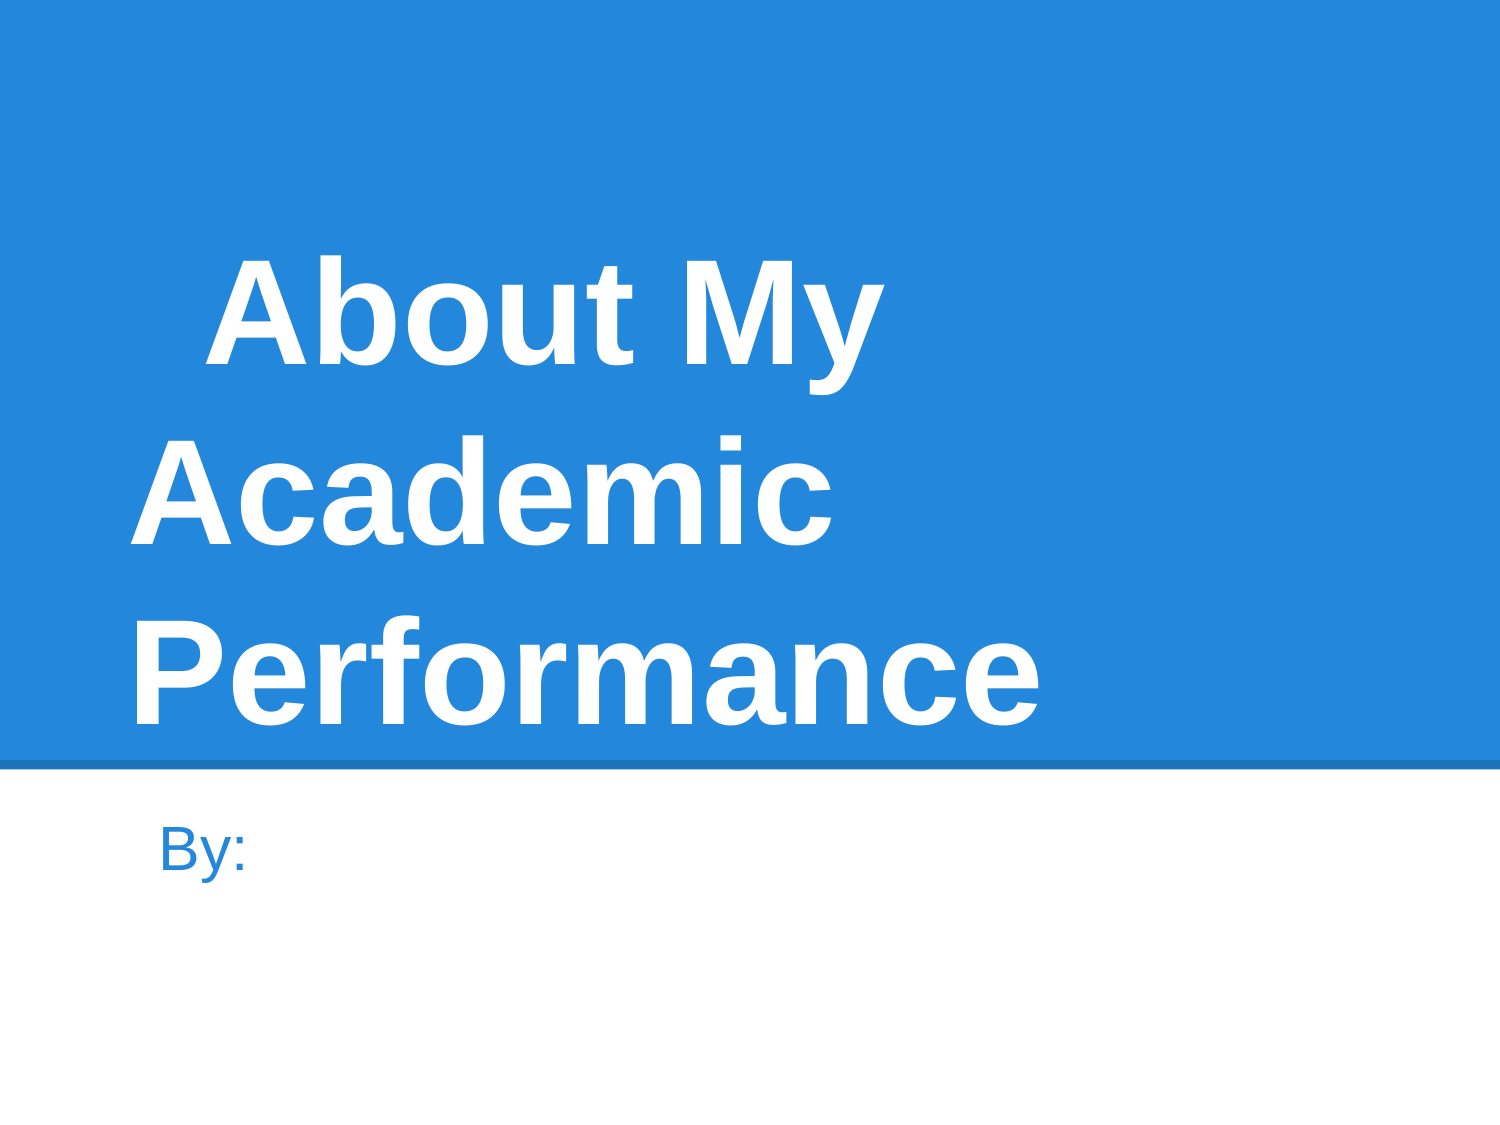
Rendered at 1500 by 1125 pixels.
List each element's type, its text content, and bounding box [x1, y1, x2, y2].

subtitle By: [112, 793, 1388, 963]
title About My Academic Performance [112, 408, 1388, 770]
